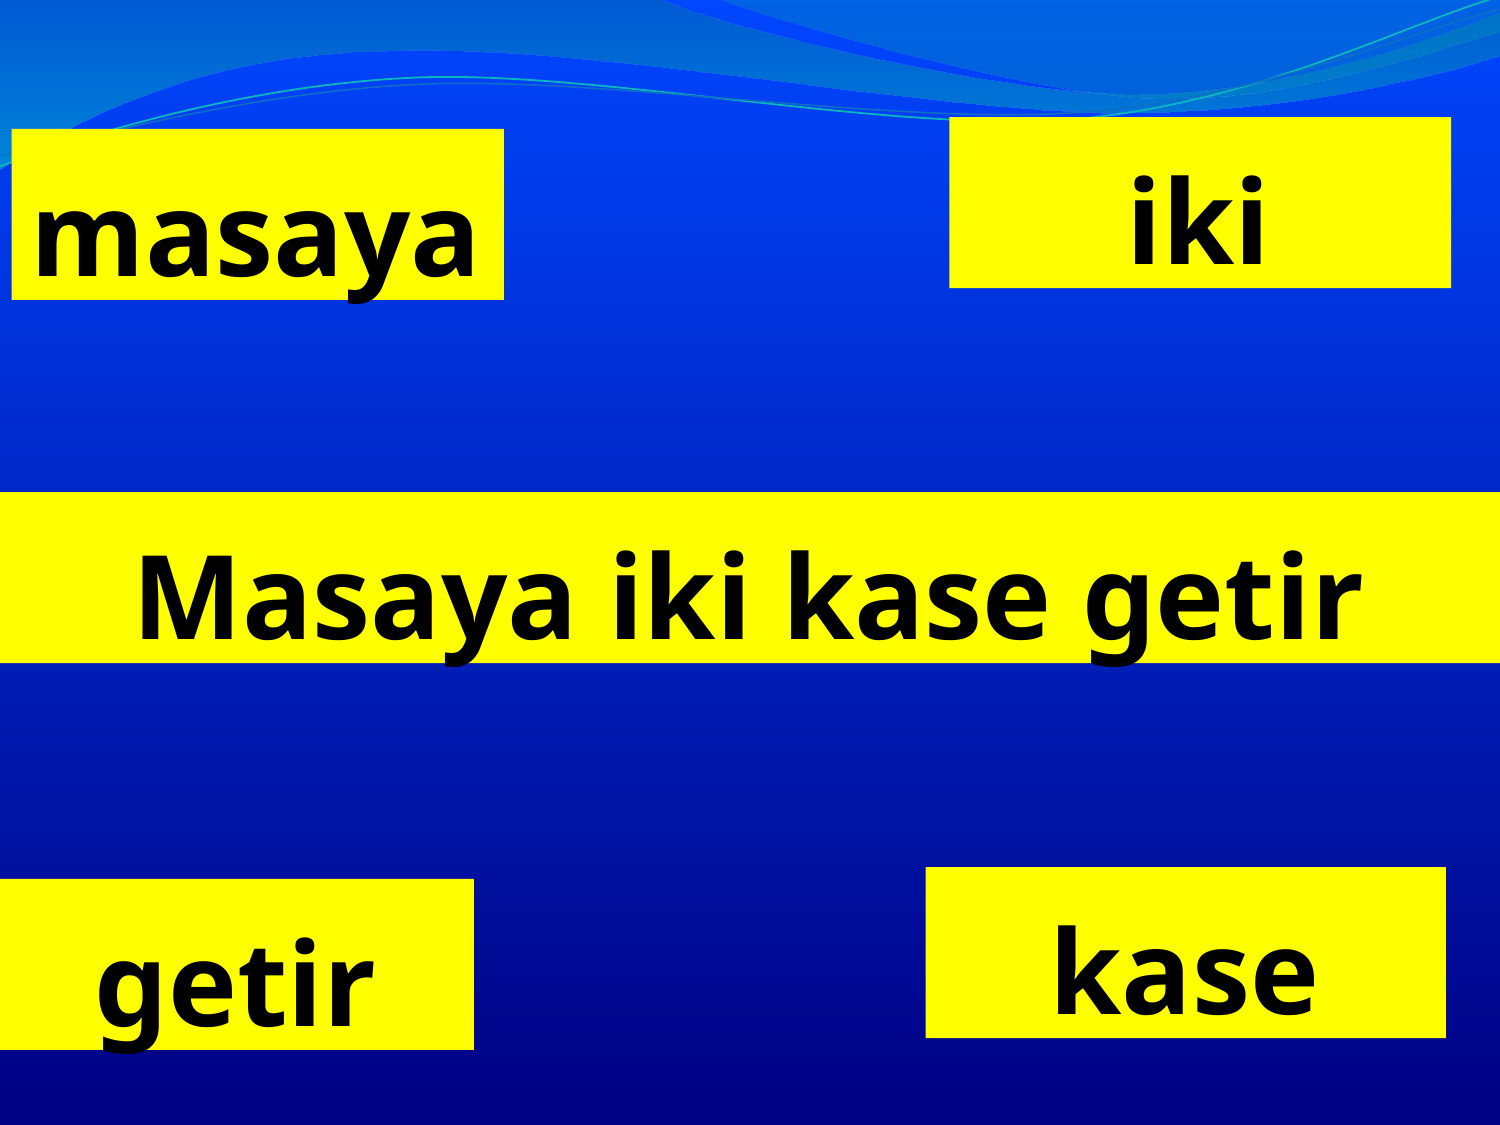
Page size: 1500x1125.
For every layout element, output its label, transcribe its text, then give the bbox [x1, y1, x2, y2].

text_box getir [0, 878, 474, 1050]
text_box Masaya iki kase getir [0, 492, 1500, 664]
text_box iki [949, 117, 1452, 289]
title masaya [11, 128, 505, 301]
text_box kase [925, 867, 1446, 1039]
